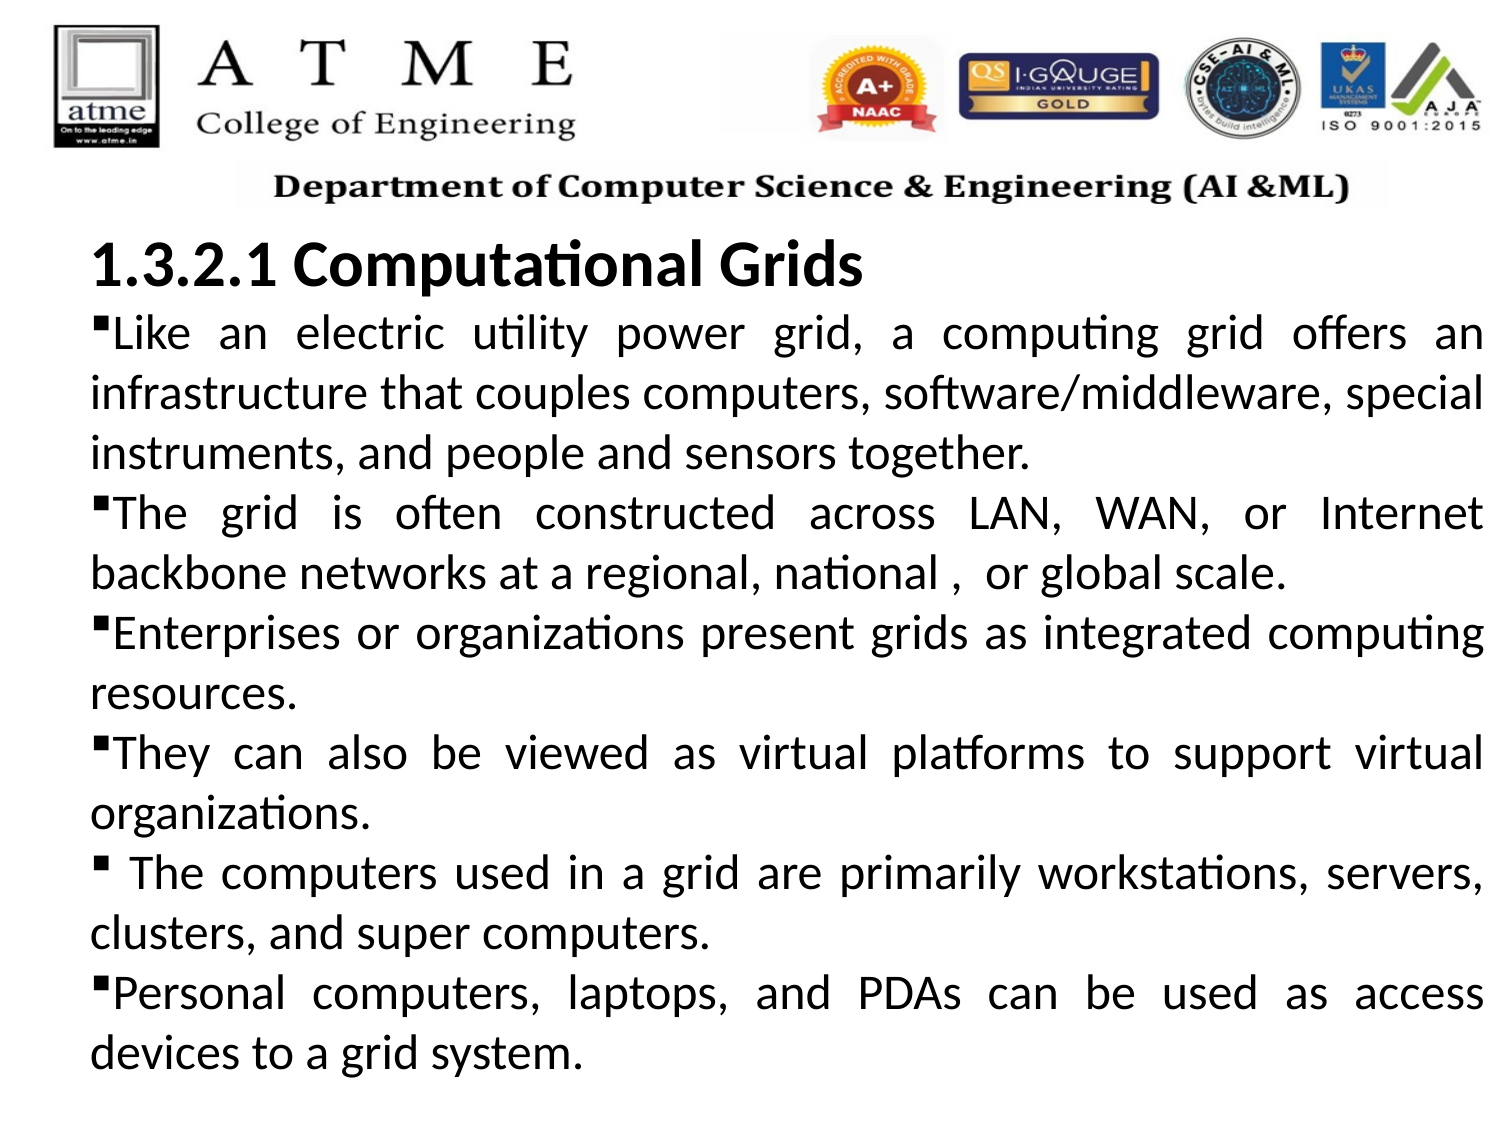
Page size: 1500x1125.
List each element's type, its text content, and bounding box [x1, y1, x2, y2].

picture [24, 0, 1500, 226]
text_box 1.3.2.1 Computational Grids Like an electric utility power grid, a computing grid offers an infrastructure that couples computers, software/middleware, special instruments, and people and sensors together. The grid is often constructed across LAN, WAN, or Internet backbone networks at a regional, national , or global scale. Enterprises or organizations present grids as integrated computing resources. They can also be viewed as virtual platforms to support virtual organizations. The computers used in a grid are primarily workstations, servers, clusters, and super computers. Personal computers, laptops, and PDAs can be used as access devices to a grid system. [74, 232, 1500, 1088]
